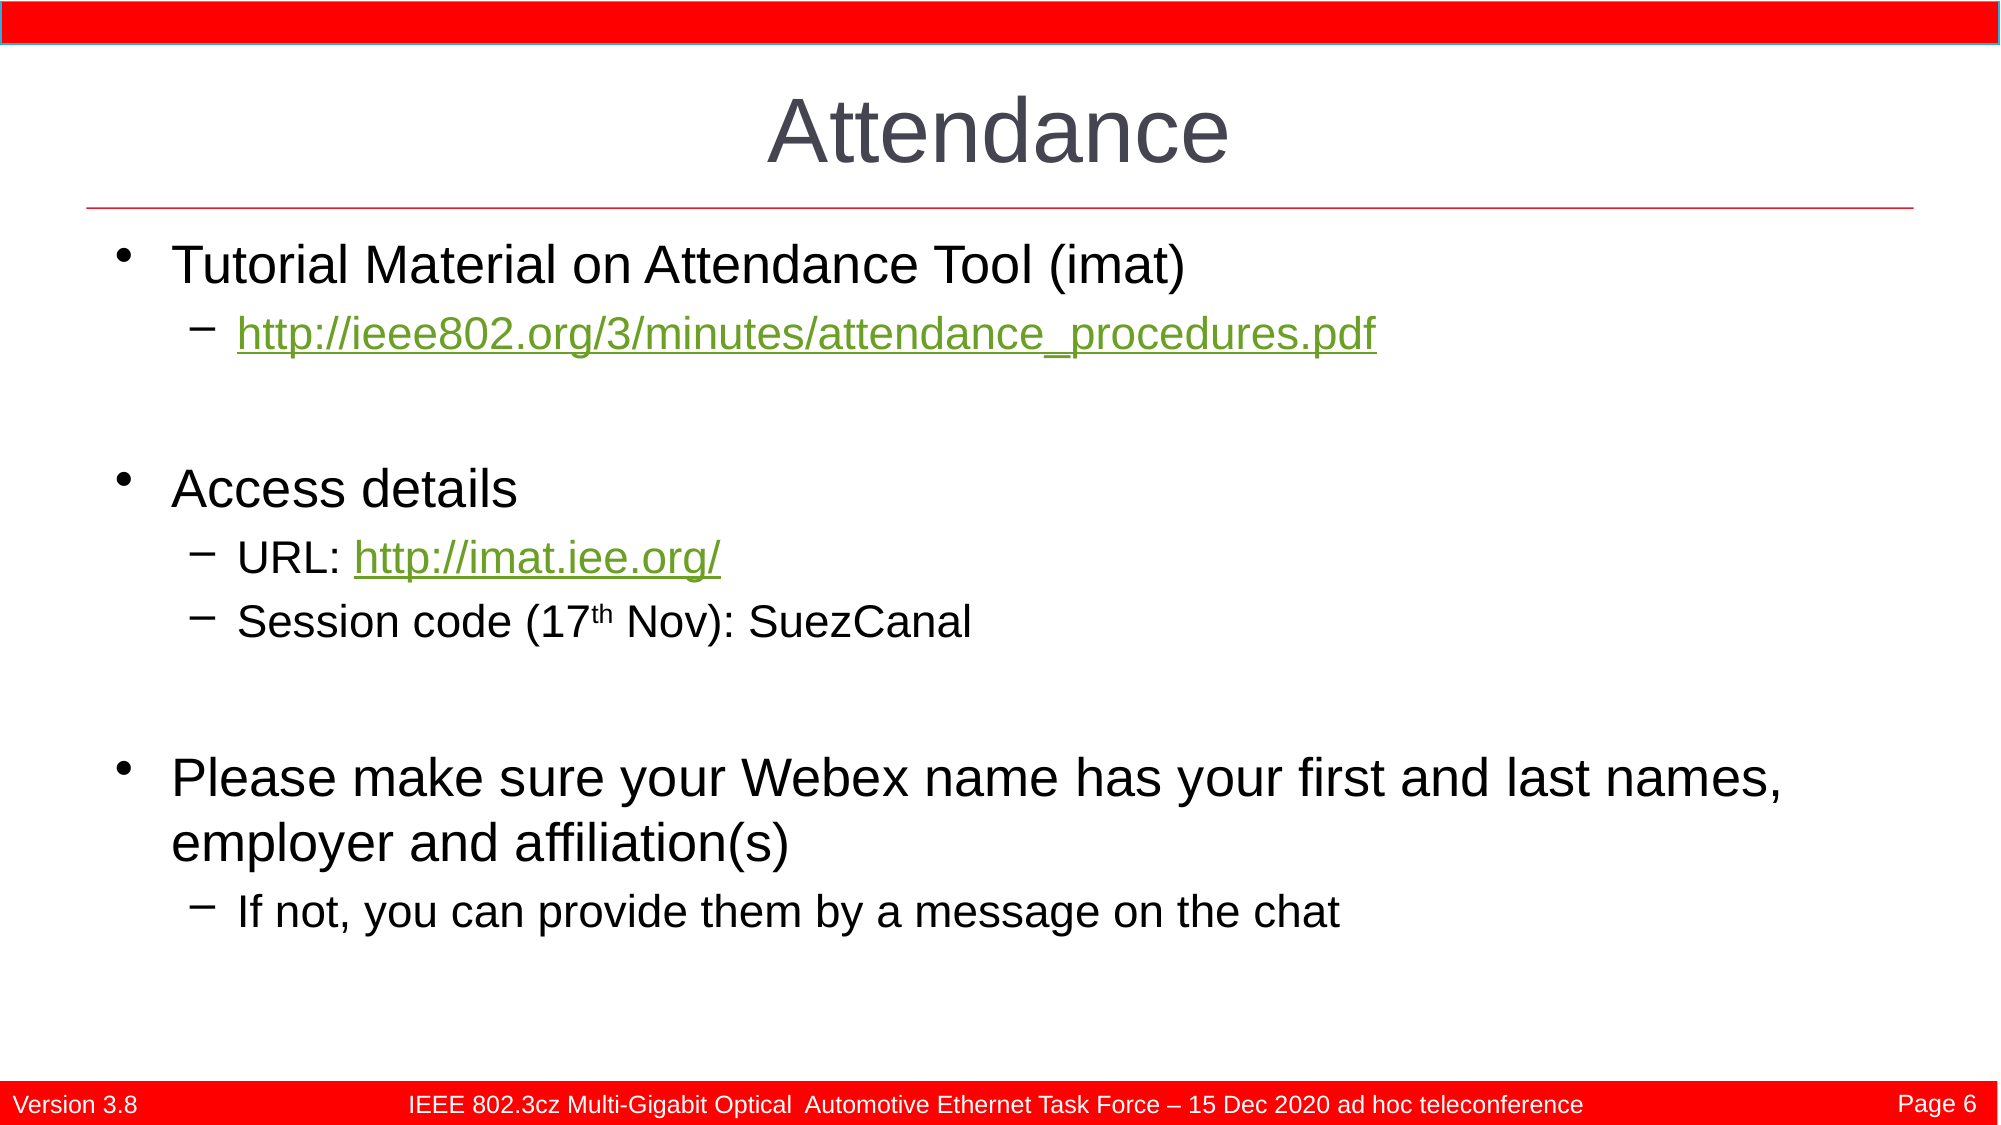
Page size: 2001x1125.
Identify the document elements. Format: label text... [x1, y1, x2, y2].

title Attendance [99, 66, 1901, 197]
list Tutorial Material on Attendance Tool (imat) http://ieee802.org/3/minutes/attendance_procedures.pdf Access details URL: http://imat.iee.org/ Session code (17th Nov): SuezCanal Please make sure your Webex name has your first and last names, employer and affiliation(s) If not, you can provide them by a message on the chat [99, 221, 1901, 965]
